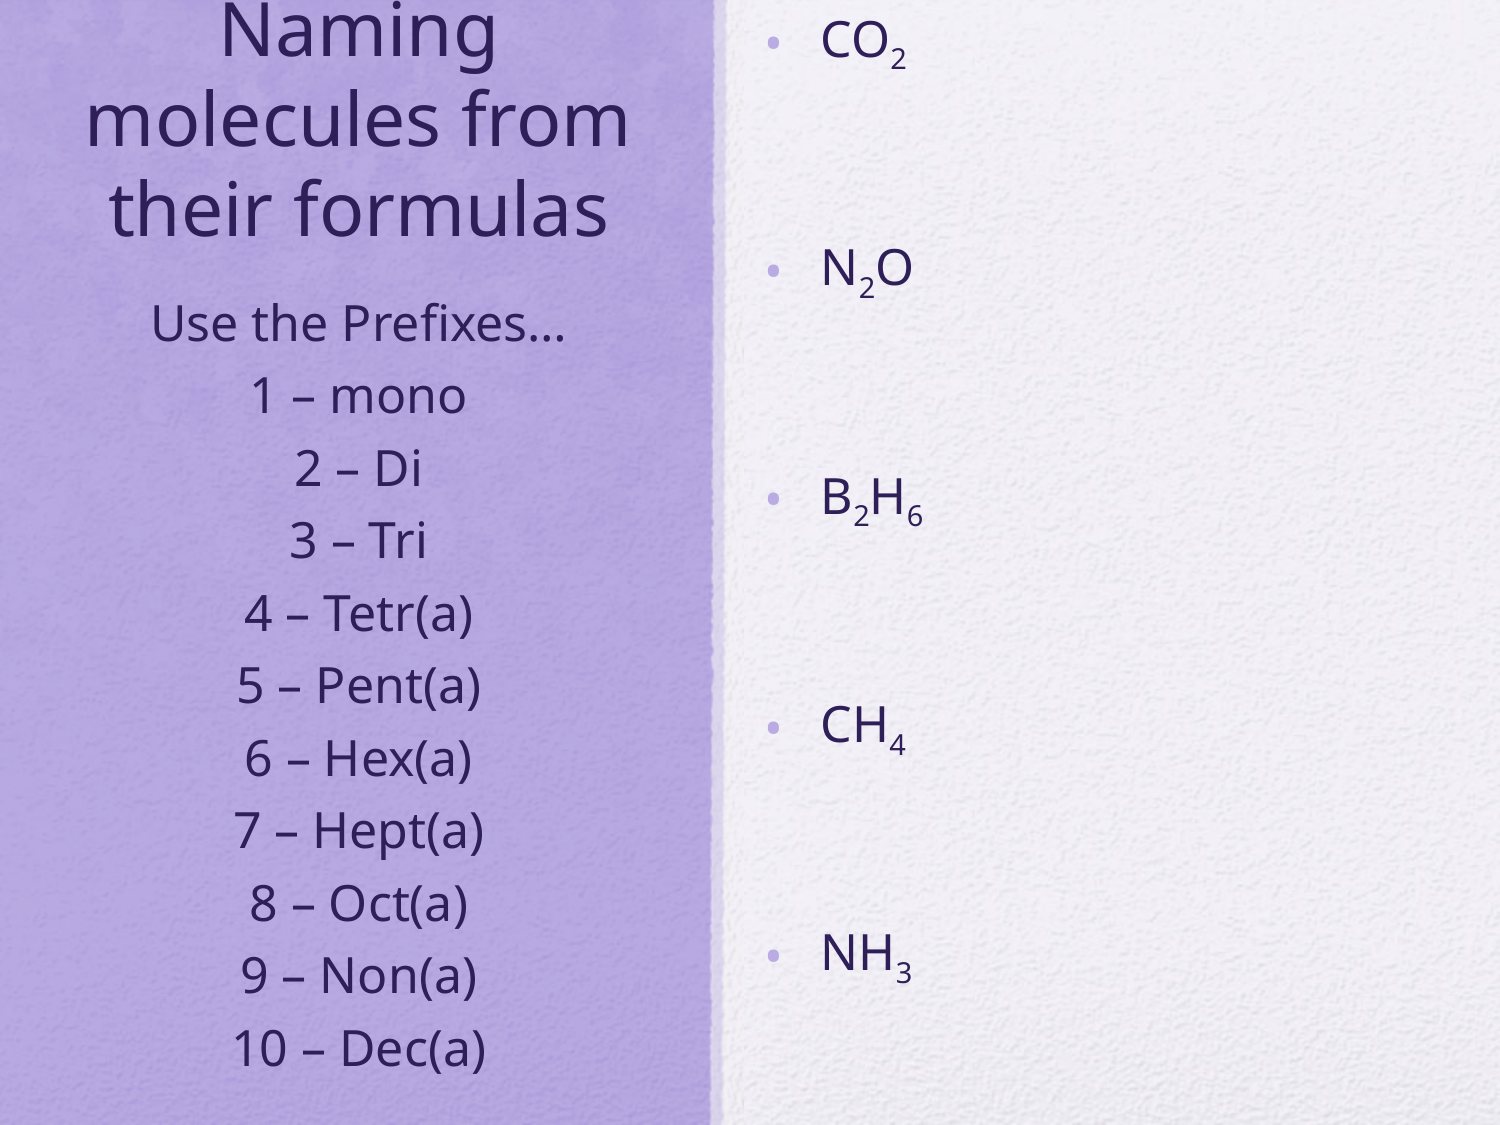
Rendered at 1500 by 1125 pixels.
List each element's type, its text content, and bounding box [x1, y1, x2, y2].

picture [700, 0, 1500, 1125]
list CO2 N2O B2H6 CH4 NH3 [749, 0, 1427, 1102]
title Naming molecules from their formulas [62, 6, 656, 259]
list Use the Prefixes… 1 – mono 2 – Di 3 – Tri 4 – Tetr(a) 5 – Pent(a) 6 – Hex(a) 7 – Hept(a) 8 – Oct(a) 9 – Non(a) 10 – Dec(a) [62, 283, 656, 975]
